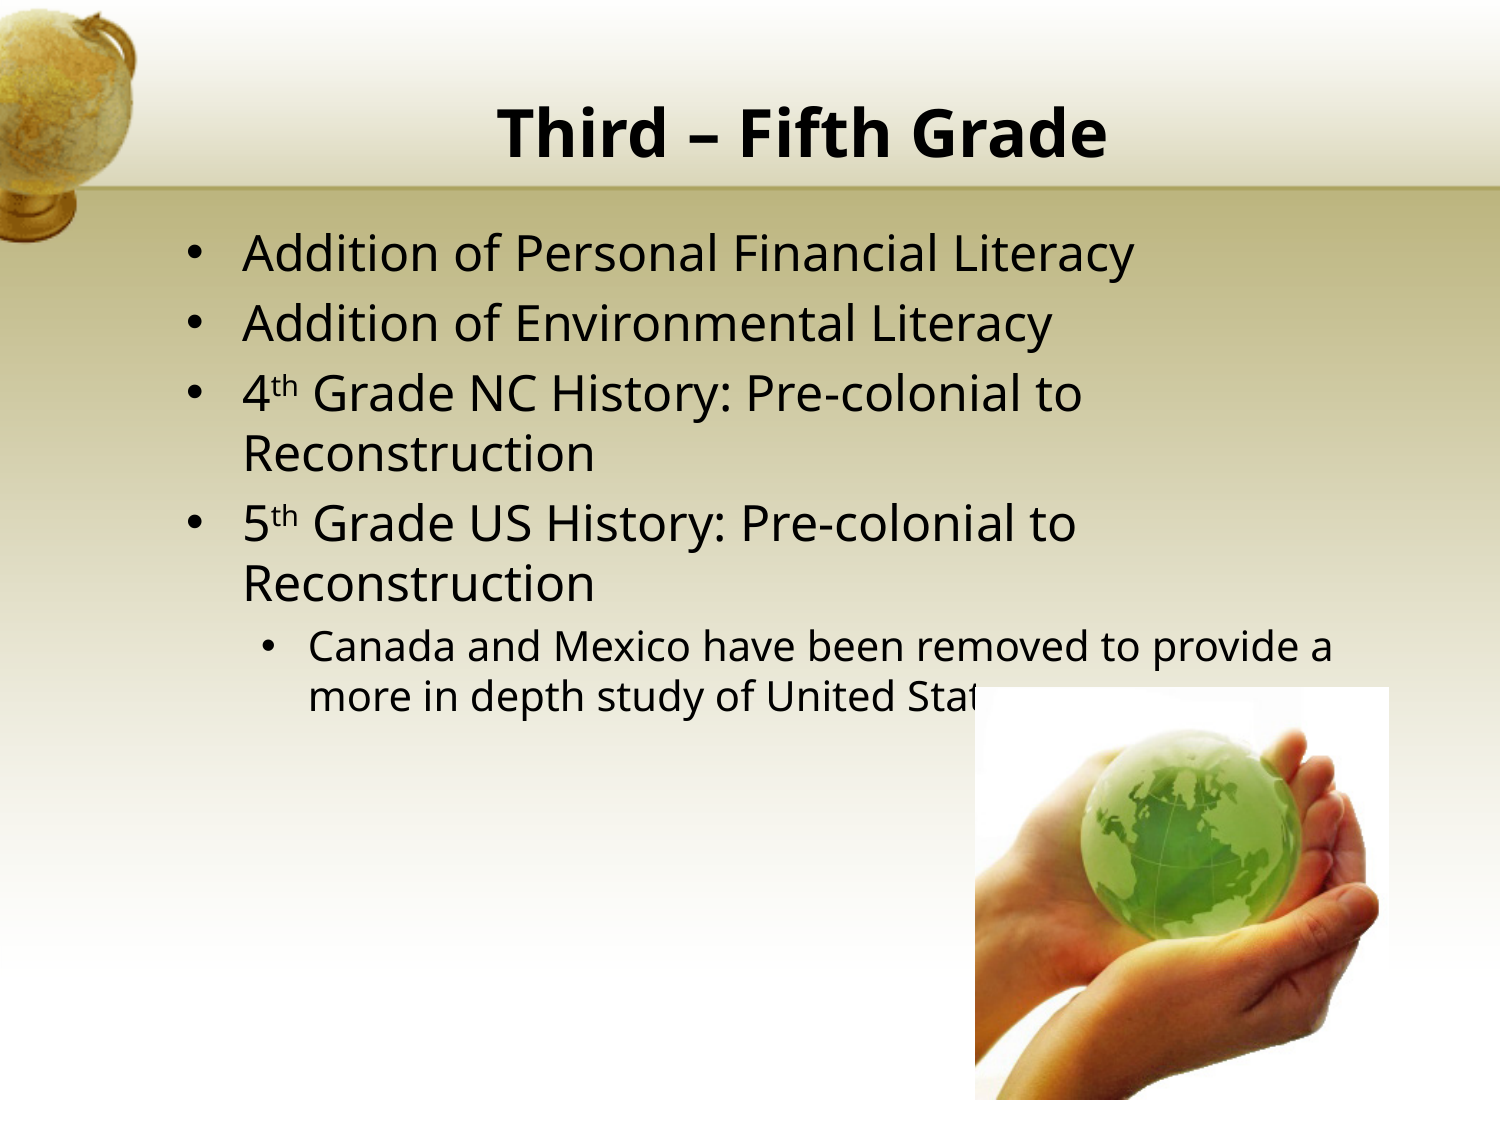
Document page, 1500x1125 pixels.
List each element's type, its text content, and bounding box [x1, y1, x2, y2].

picture [0, 0, 1500, 1125]
title Third – Fifth Grade [171, 36, 1436, 179]
list Addition of Personal Financial Literacy Addition of Environmental Literacy 4th Grade NC History: Pre-colonial to Reconstruction 5th Grade US History: Pre-colonial to Reconstruction Canada and Mexico have been removed to provide a more in depth study of United States [171, 214, 1436, 1018]
